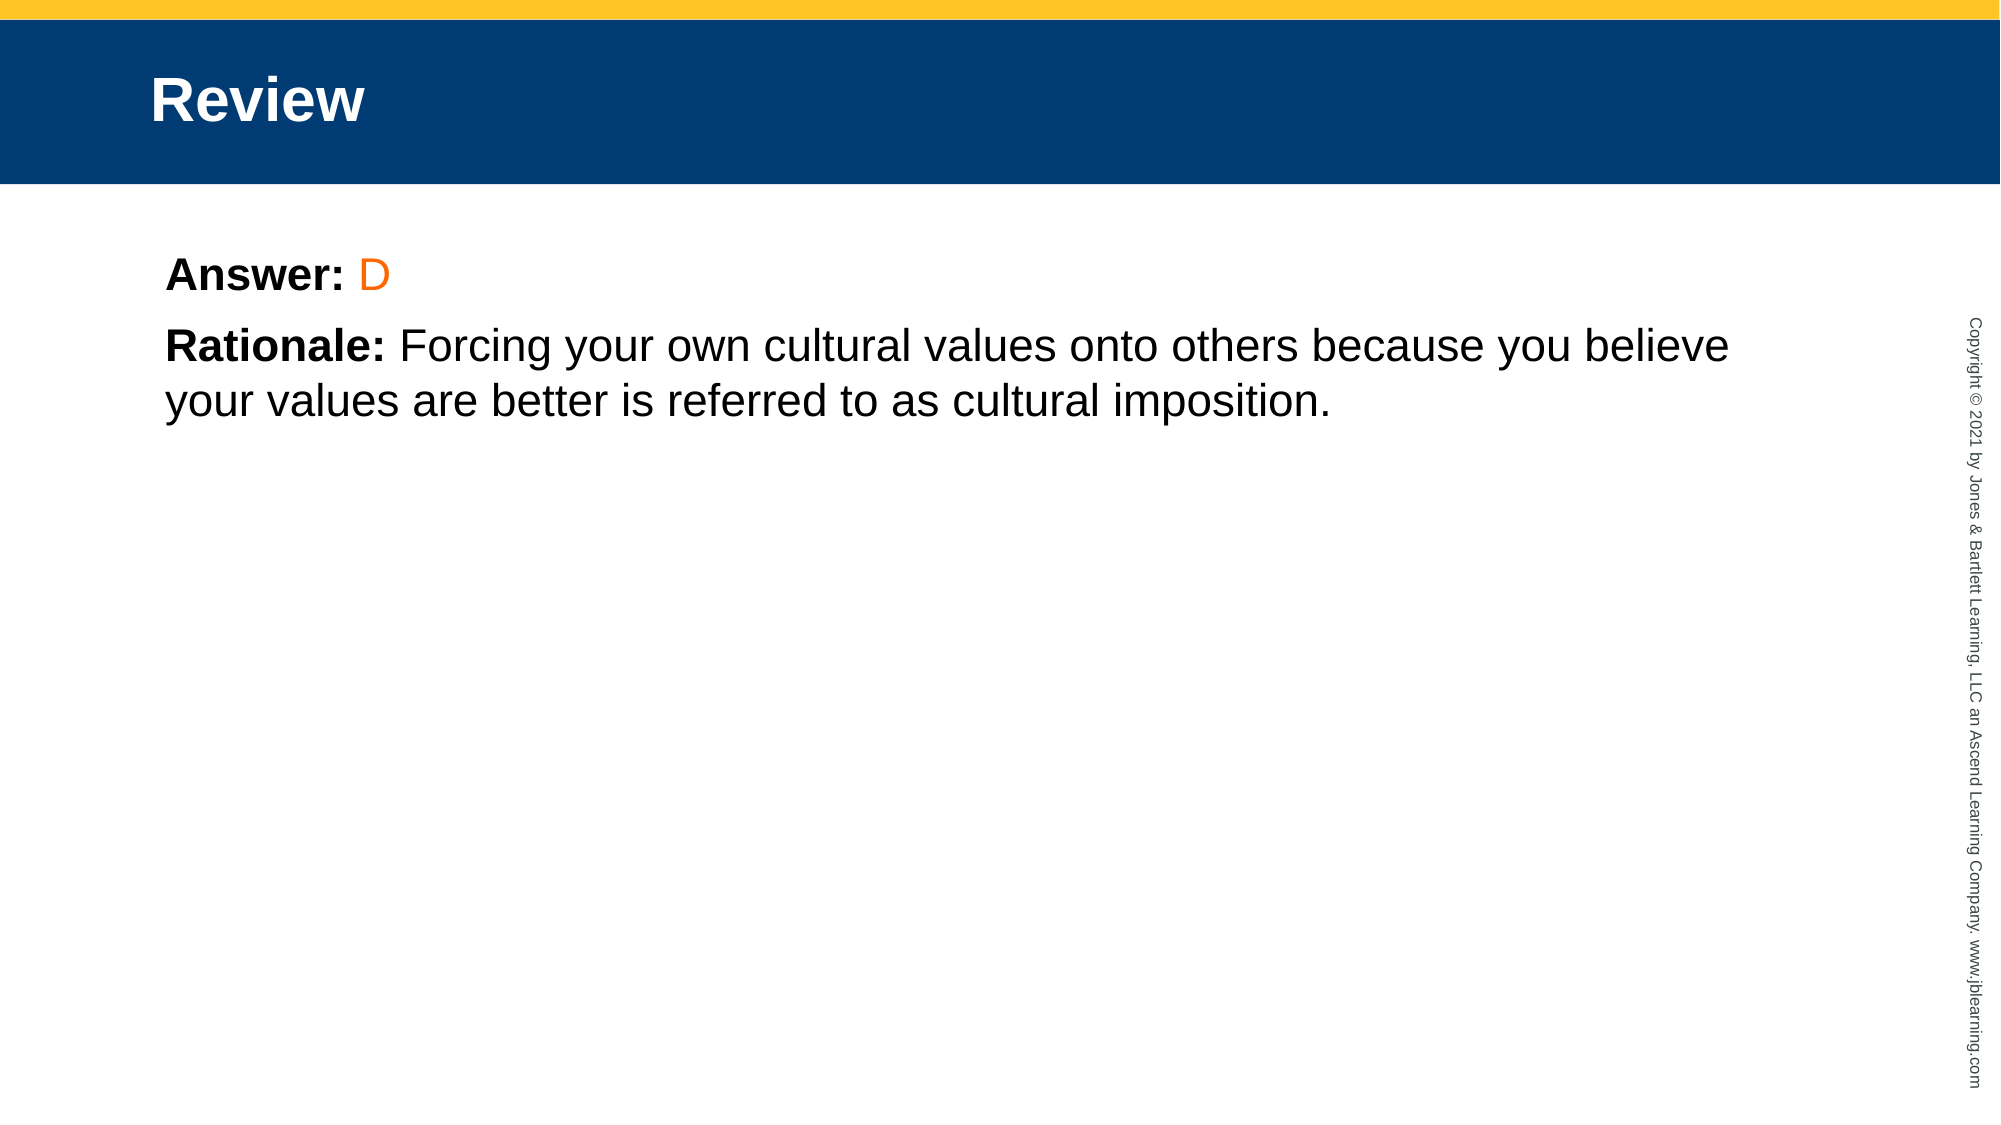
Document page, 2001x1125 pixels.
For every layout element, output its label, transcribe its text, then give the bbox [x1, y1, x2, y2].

title Review [0, 19, 2000, 185]
list Answer: D Rationale: Forcing your own cultural values onto others because you believe your values are better is referred to as cultural imposition. [150, 237, 1850, 1025]
